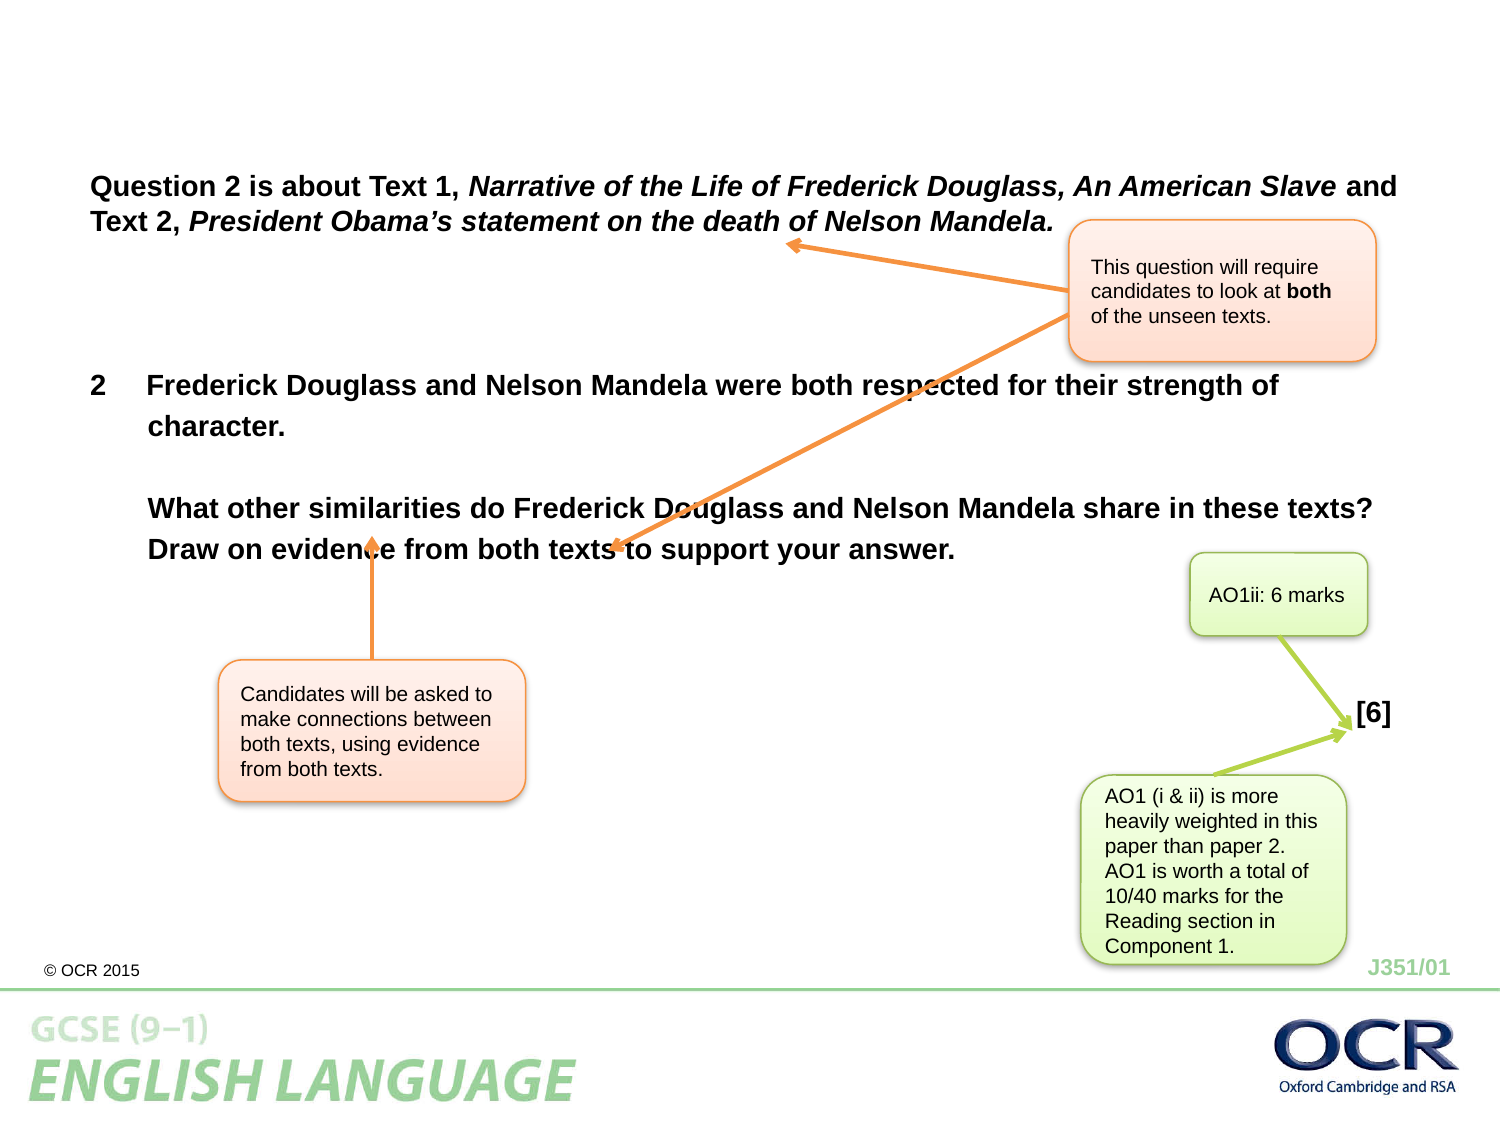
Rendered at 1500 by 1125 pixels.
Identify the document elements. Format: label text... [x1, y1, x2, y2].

text_box AO1 (i & ii) is more heavily weighted in this paper than paper 2. AO1 is worth a total of 10/40 marks for the Reading section in Component 1. [1079, 774, 1348, 966]
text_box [1278, 635, 1353, 732]
text_box This question will require candidates to look at both of the unseen texts. [1068, 219, 1377, 363]
list Question 2 is about Text 1, Narrative of the Life of Frederick Douglass, An American Slave and Text 2, President Obama’s statement on the death of Nelson Mandela. Frederick Douglass and Nelson Mandela were both respected for their strength of character. What other similarities do Frederick Douglass and Nelson Mandela share in these texts? Draw on evidence from both texts to support your answer. [6] [75, 78, 1425, 1005]
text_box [785, 243, 1070, 291]
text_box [1213, 731, 1348, 776]
text_box AO1ii: 6 marks [1189, 551, 1369, 637]
text_box Candidates will be asked to make connections between both texts, using evidence from both texts. [217, 659, 527, 803]
picture [0, 988, 1500, 1125]
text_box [608, 314, 1070, 551]
